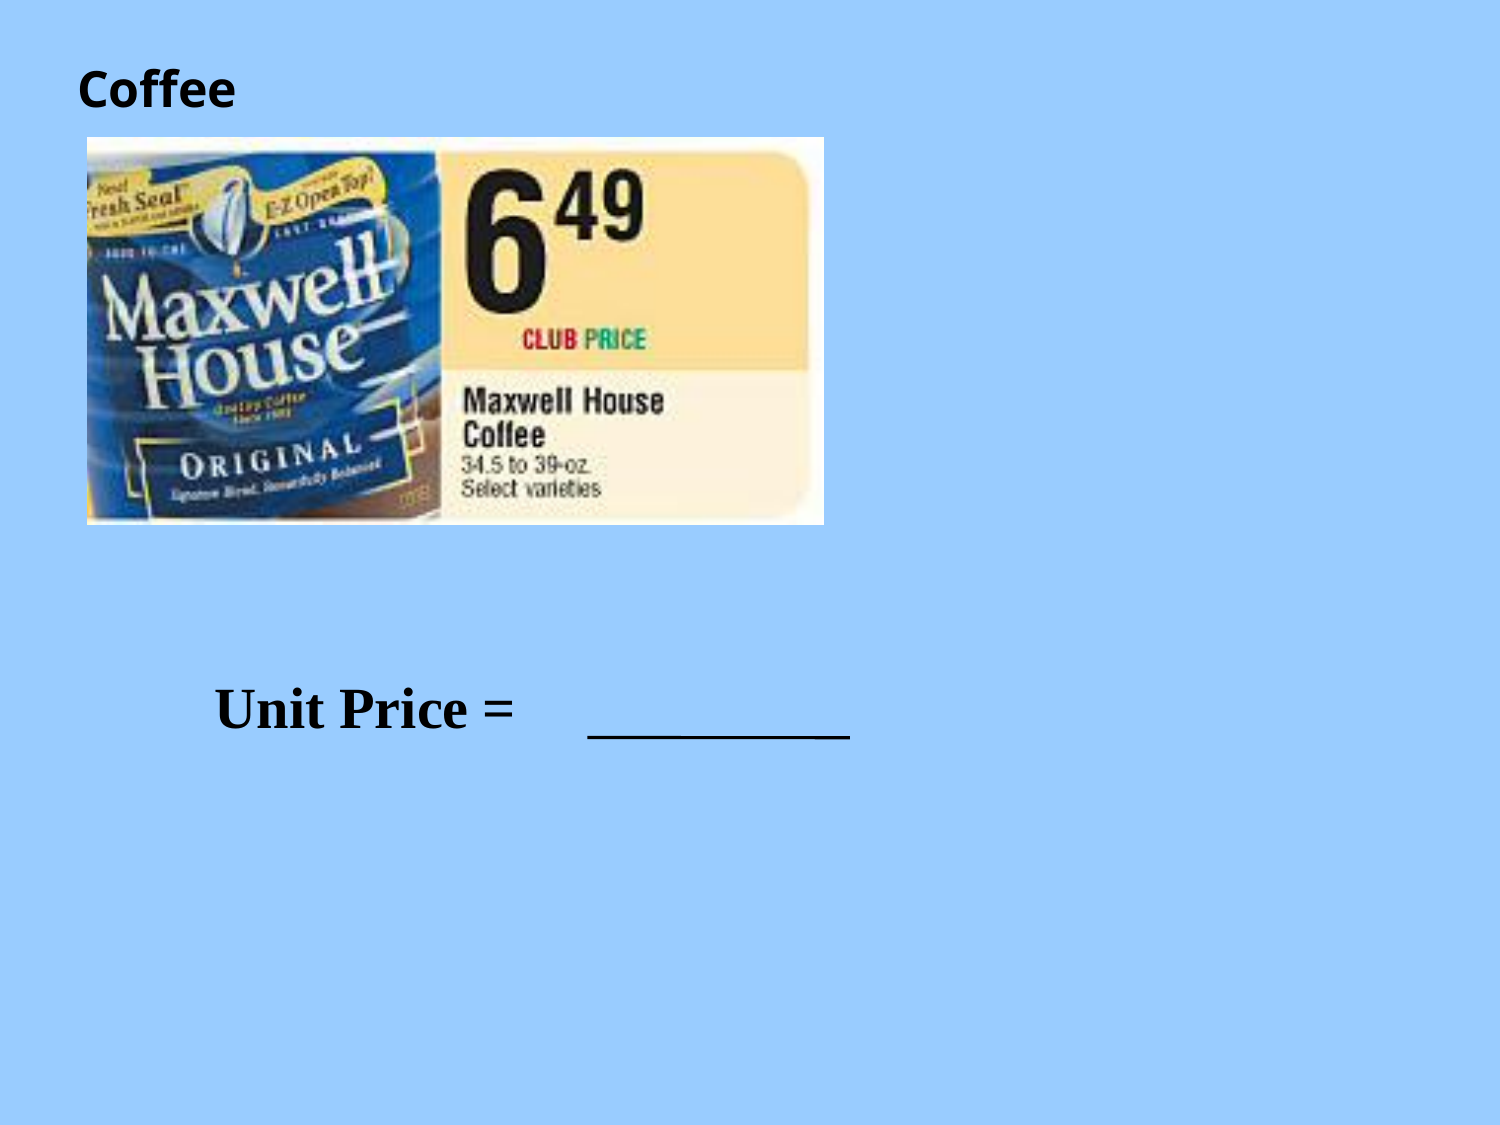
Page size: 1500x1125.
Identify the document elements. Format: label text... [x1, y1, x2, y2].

text_box Coffee [62, 49, 288, 125]
picture [87, 137, 825, 526]
text_box Unit Price = [199, 662, 963, 847]
